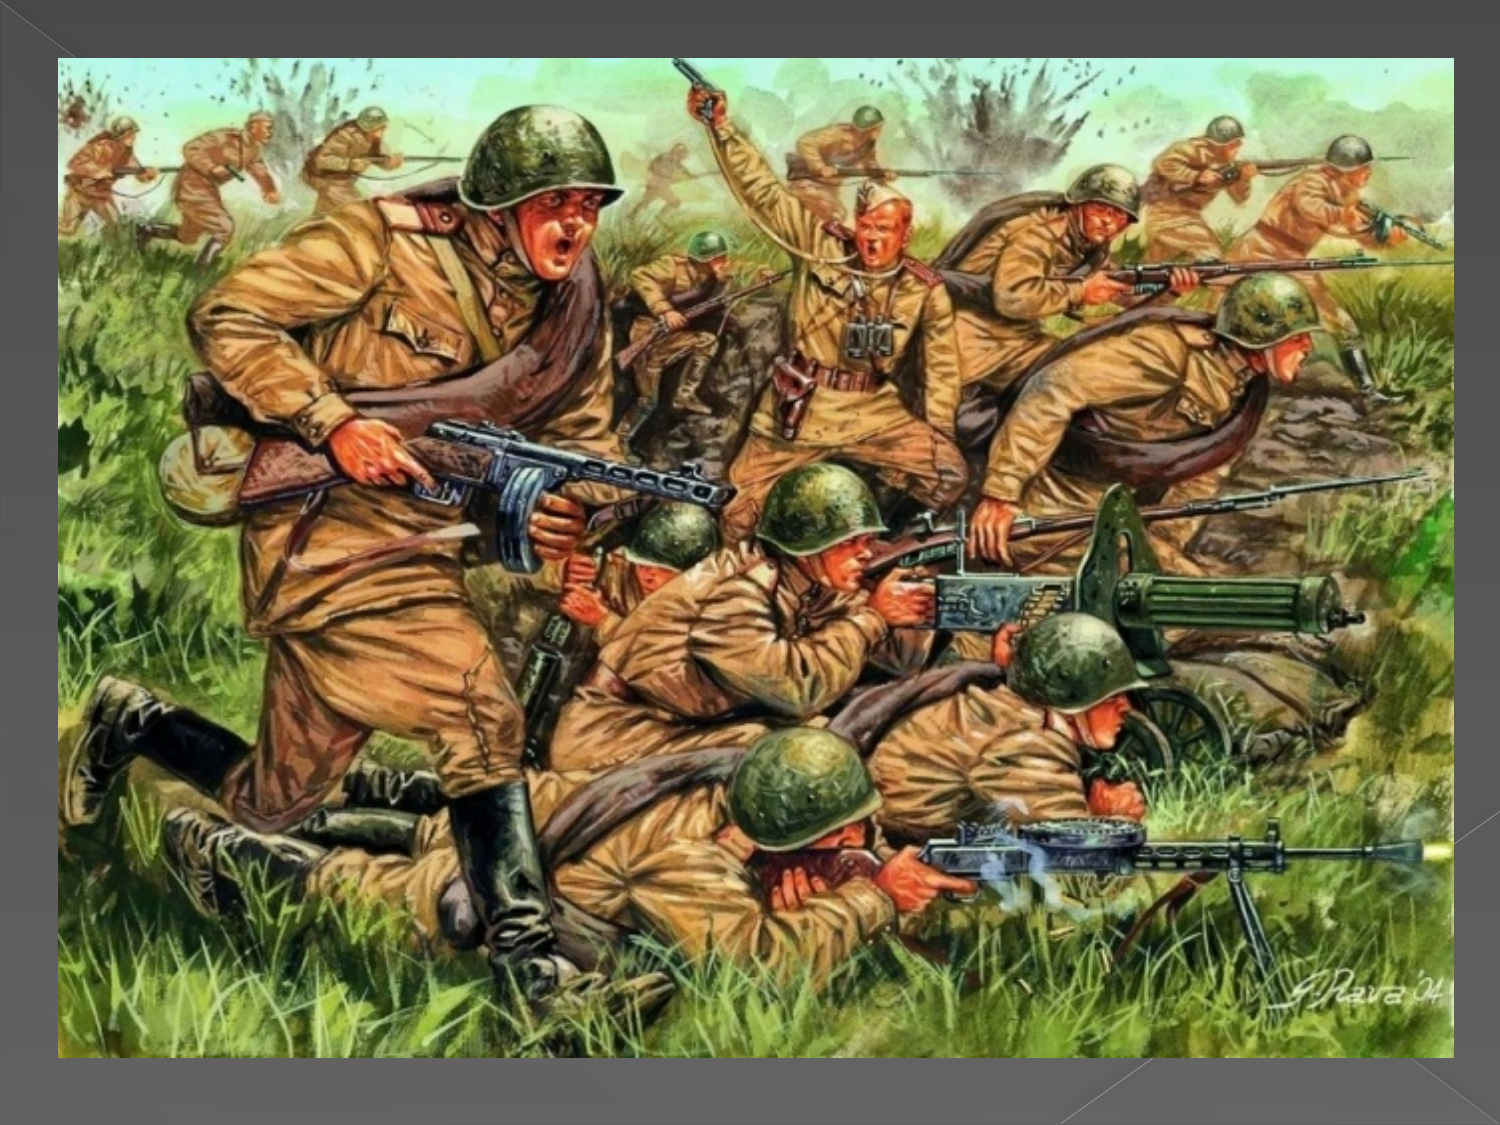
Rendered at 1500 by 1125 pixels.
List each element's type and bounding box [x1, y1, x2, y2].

picture [58, 58, 1454, 1058]
